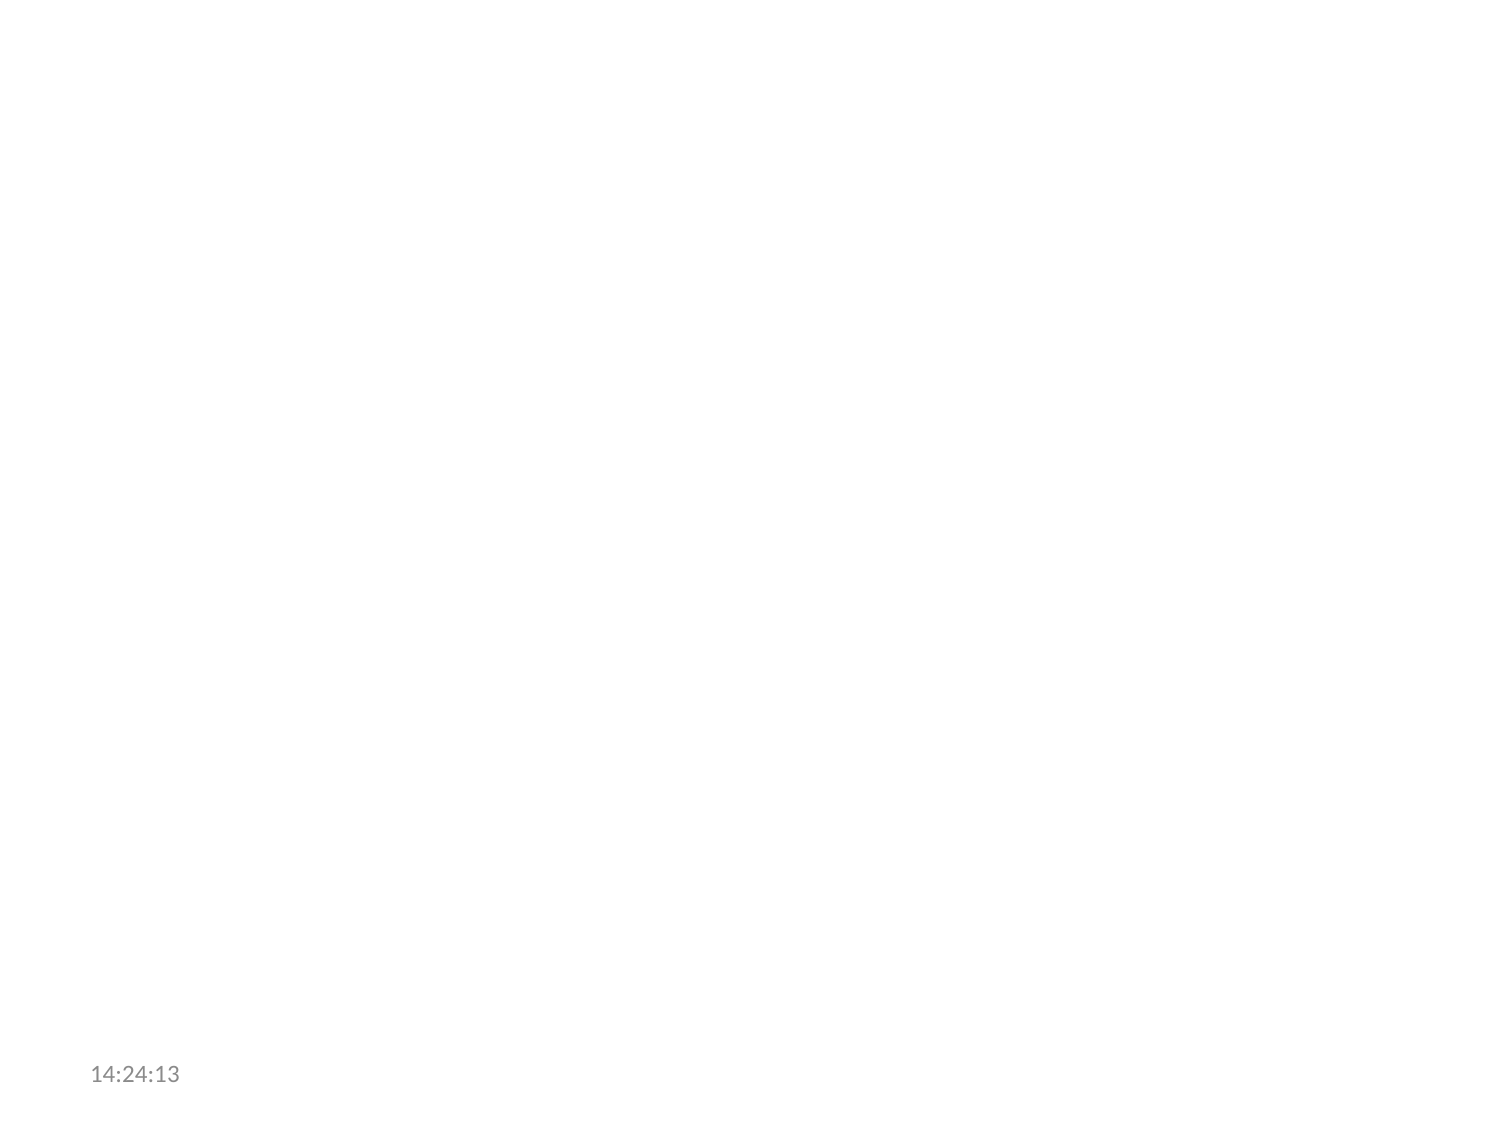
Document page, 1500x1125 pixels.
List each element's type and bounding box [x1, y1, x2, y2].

slide_number [75, 1042, 425, 1103]
